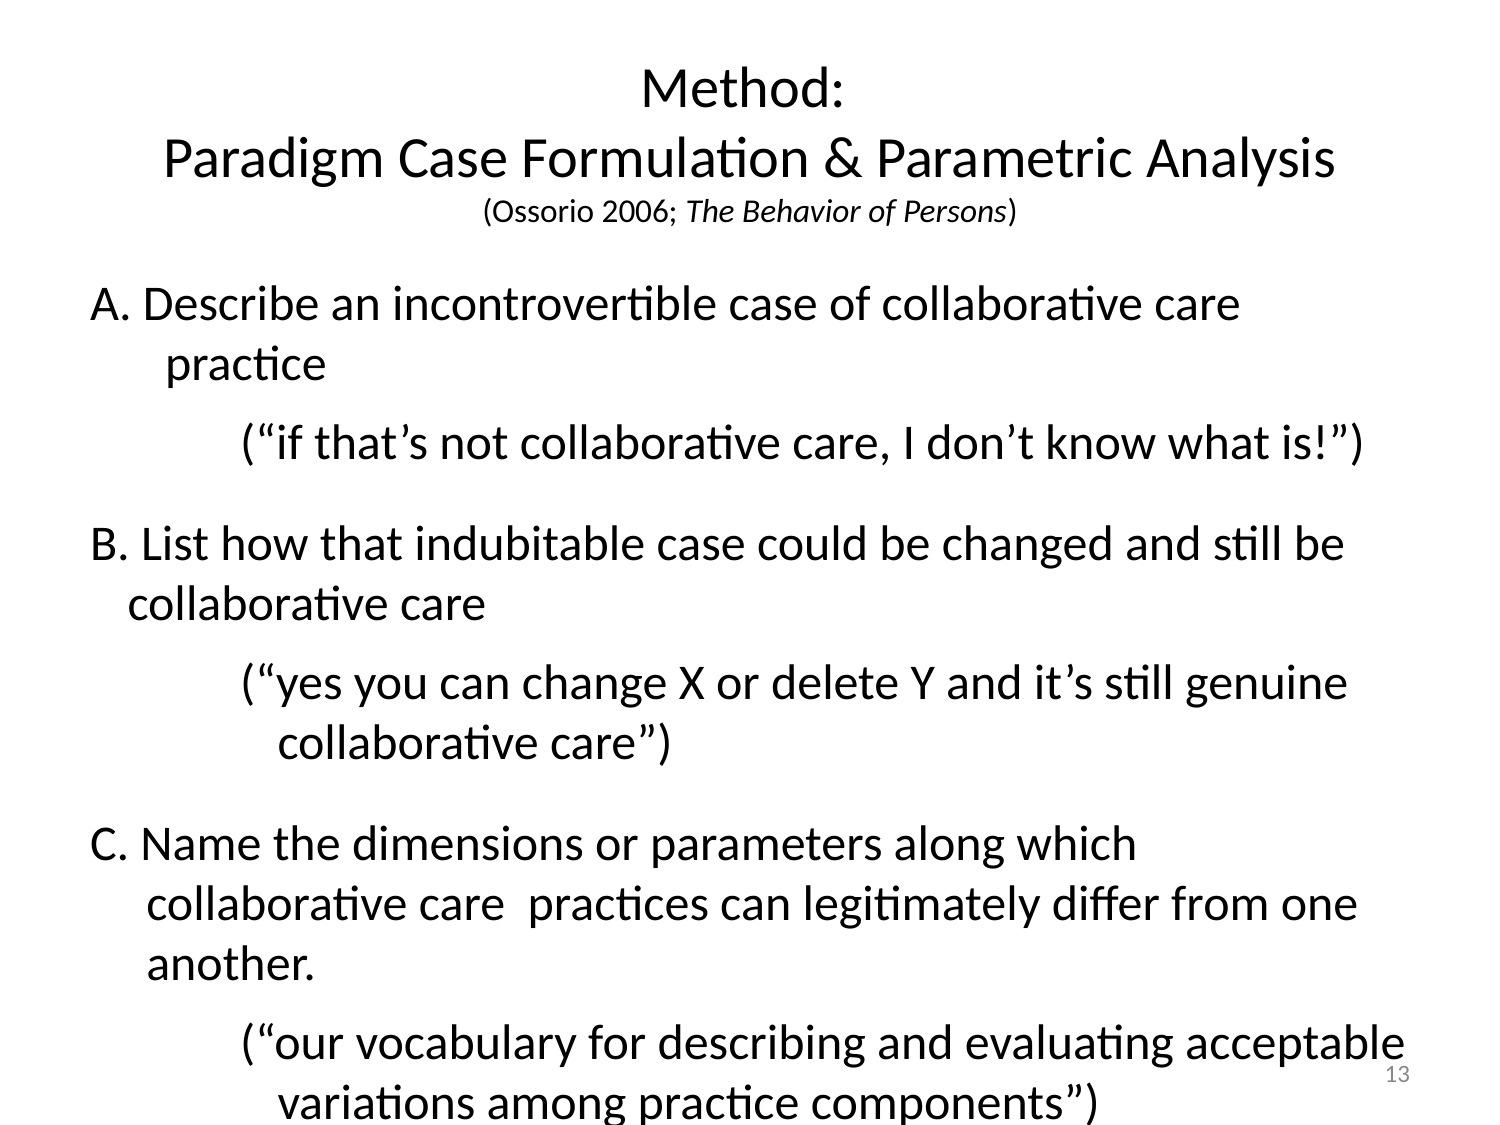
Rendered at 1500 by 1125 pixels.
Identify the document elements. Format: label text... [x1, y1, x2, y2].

slide_number 13 [1074, 1042, 1425, 1103]
text_box [24, 397, 1500, 473]
title Method: Paradigm Case Formulation & Parametric Analysis (Ossorio 2006; The Behavior of Persons) [74, 44, 1426, 233]
list A. Describe an incontrovertible case of collaborative care practice (“if that’s not collaborative care, I don’t know what is!”) B. List how that indubitable case could be changed and still be collaborative care (“yes you can change X or delete Y and it’s still genuine collaborative care”) C. Name the dimensions or parameters along which collaborative care practices can legitimately differ from one another. (“our vocabulary for describing and evaluating acceptable variations among practice components”) [74, 262, 1426, 397]
list A. Describe an incontrovertible case of collaborative care practice (“if that’s not collaborative care, I don’t know what is!”) B. List how that indubitable case could be changed and still be collaborative care (“yes you can change X or delete Y and it’s still genuine collaborative care”) C. Name the dimensions or parameters along which collaborative care practices can legitimately differ from one another. (“our vocabulary for describing and evaluating acceptable variations among practice components”) [74, 473, 1426, 1006]
